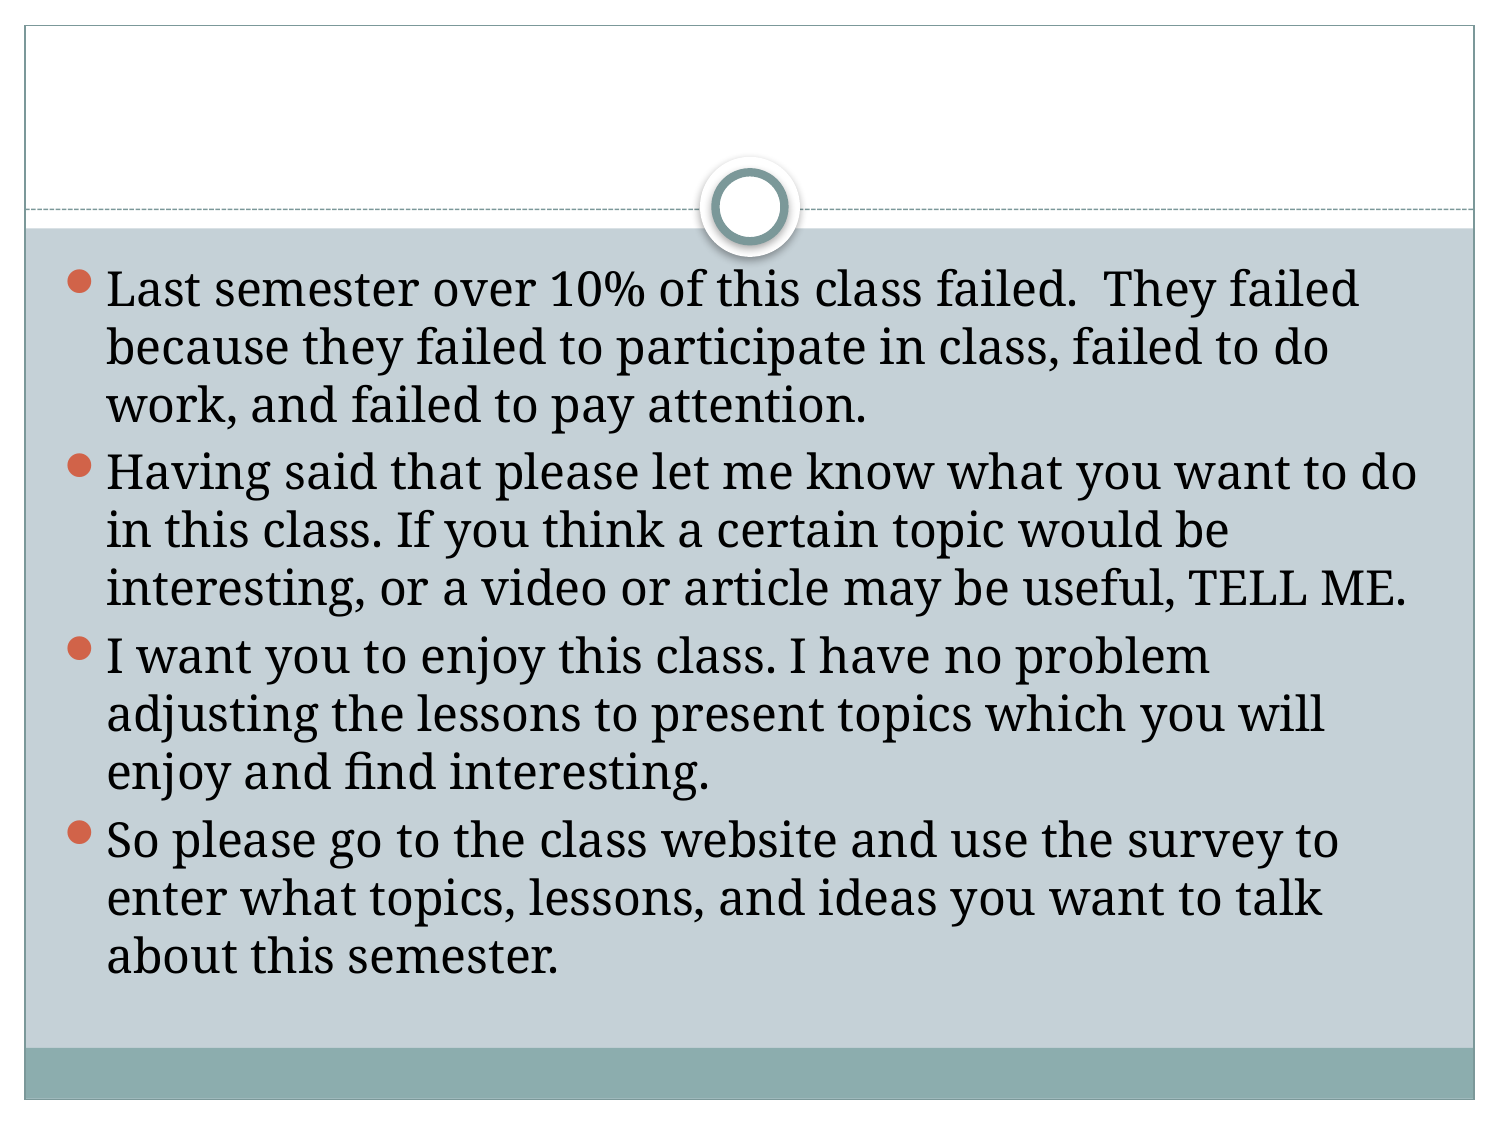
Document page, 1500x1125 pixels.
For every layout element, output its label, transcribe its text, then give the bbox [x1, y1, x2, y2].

list Last semester over 10% of this class failed. They failed because they failed to participate in class, failed to do work, and failed to pay attention. Having said that please let me know what you want to do in this class. If you think a certain topic would be interesting, or a video or article may be useful, TELL ME. I want you to enjoy this class. I have no problem adjusting the lessons to present topics which you will enjoy and find interesting. So please go to the class website and use the survey to enter what topics, lessons, and ideas you want to talk about this semester. [49, 250, 1445, 1001]
